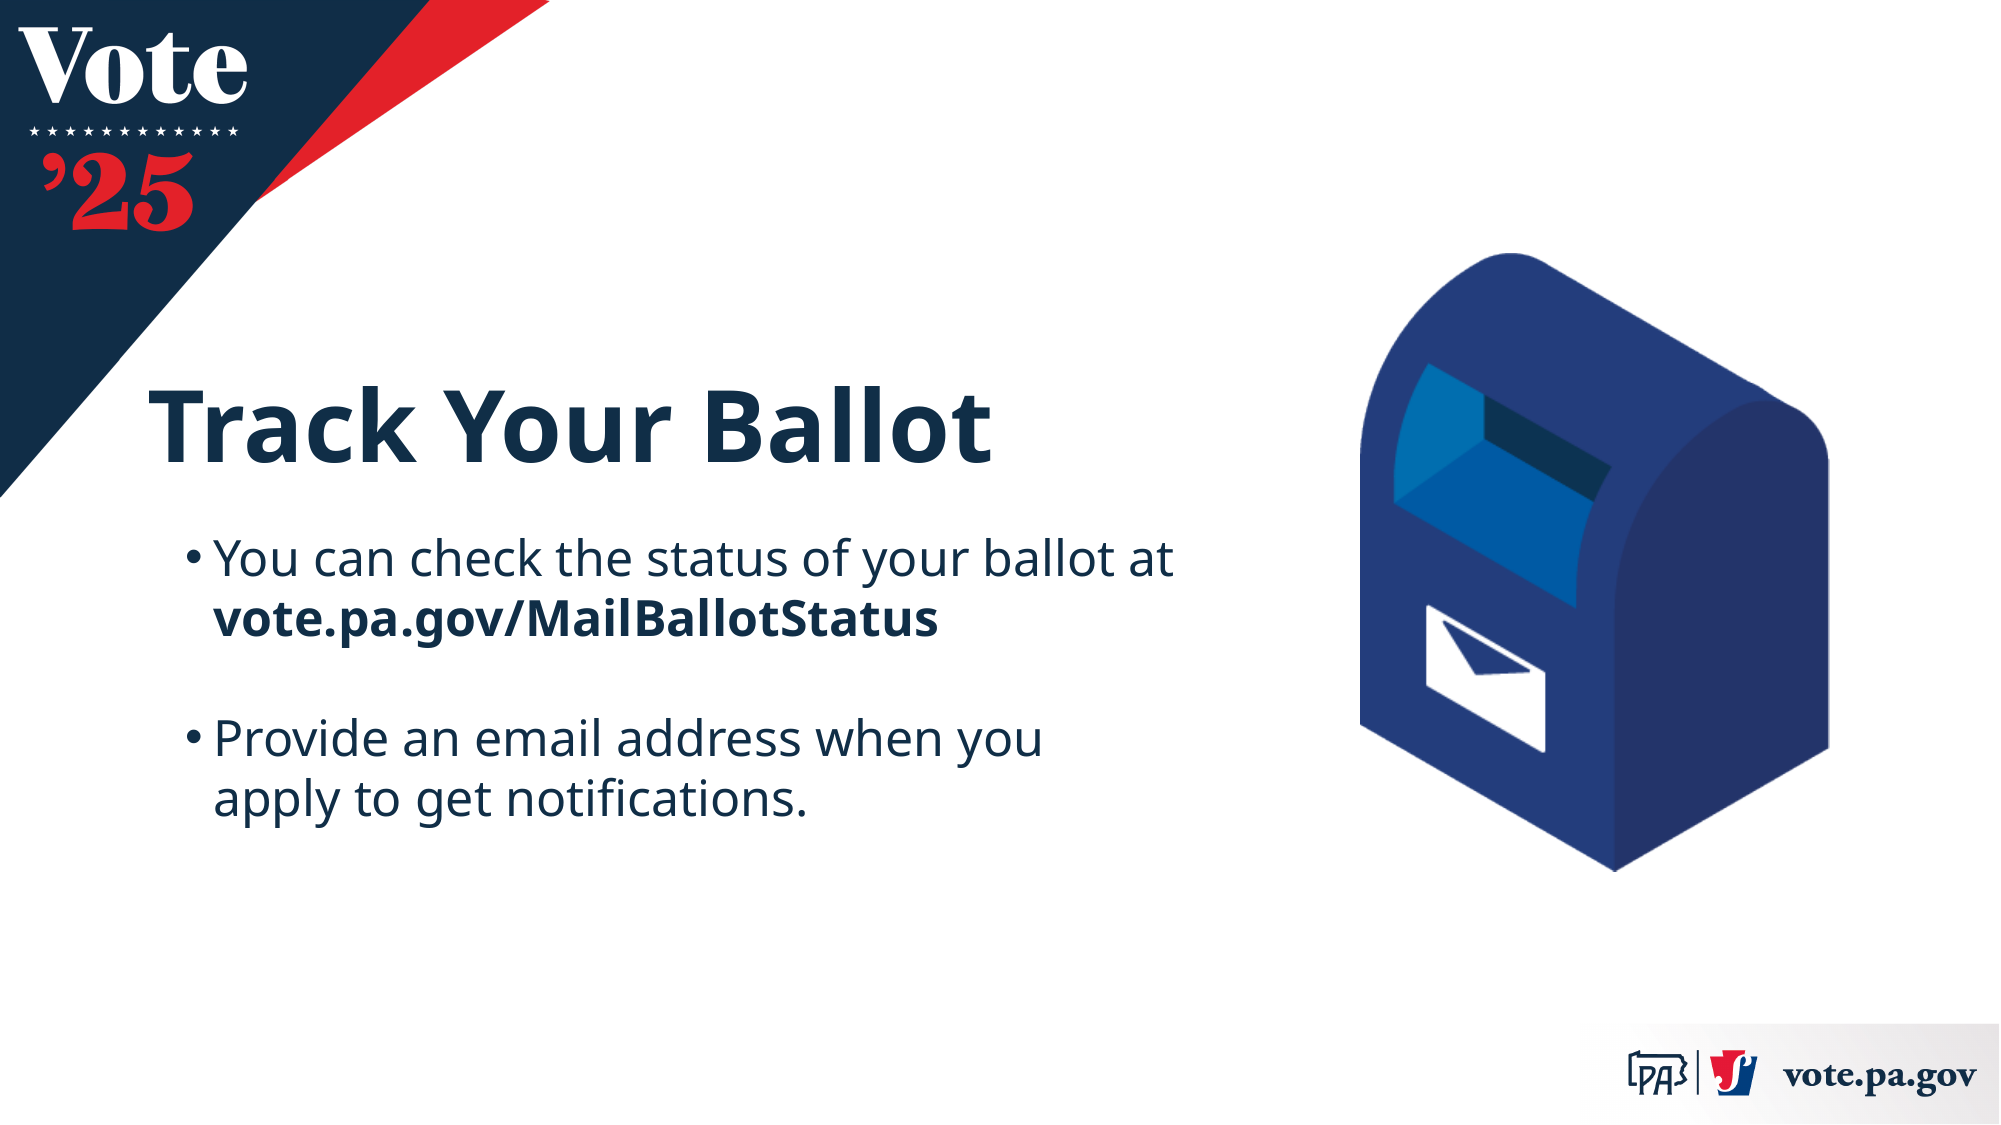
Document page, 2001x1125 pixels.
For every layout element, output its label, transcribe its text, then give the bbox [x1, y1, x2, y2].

picture [1467, 919, 2000, 1125]
picture [1359, 253, 1831, 872]
text_box You can check the status of your ballot at vote.pa.gov/MailBallotStatus Provide an email address when you apply to get notifications. [170, 518, 1194, 834]
text_box Track Your Ballot [132, 368, 1311, 519]
picture [0, 0, 591, 539]
